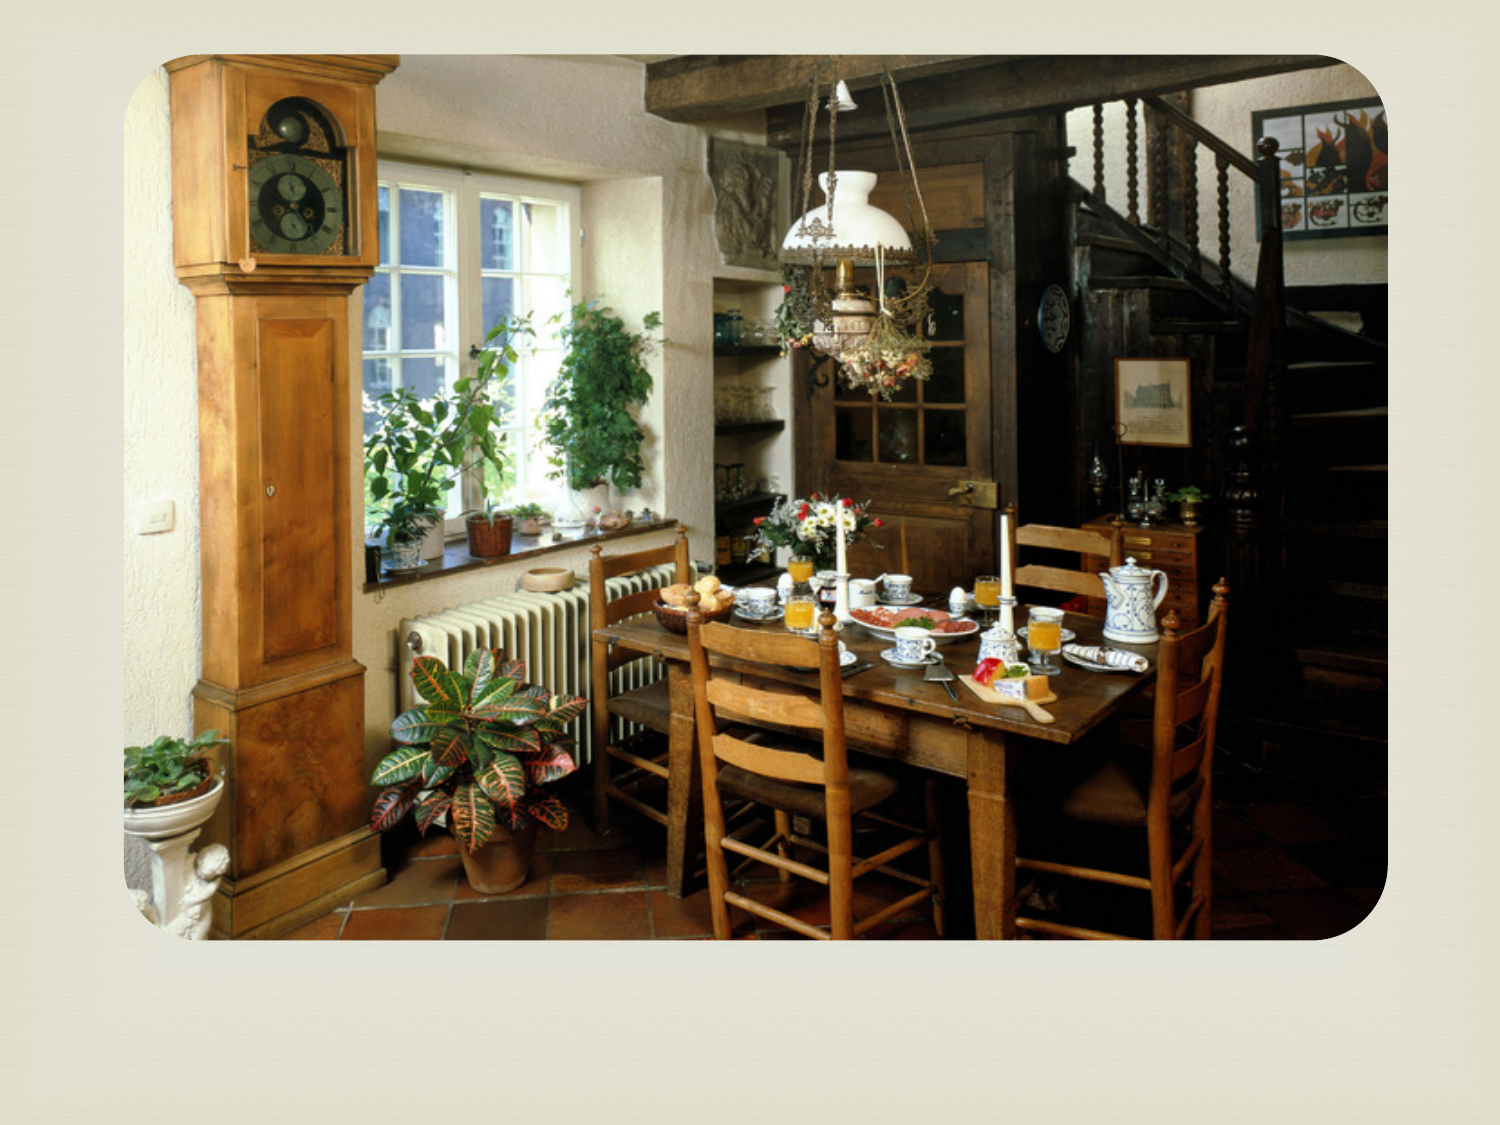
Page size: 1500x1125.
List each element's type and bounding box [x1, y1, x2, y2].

picture [123, 53, 1389, 941]
